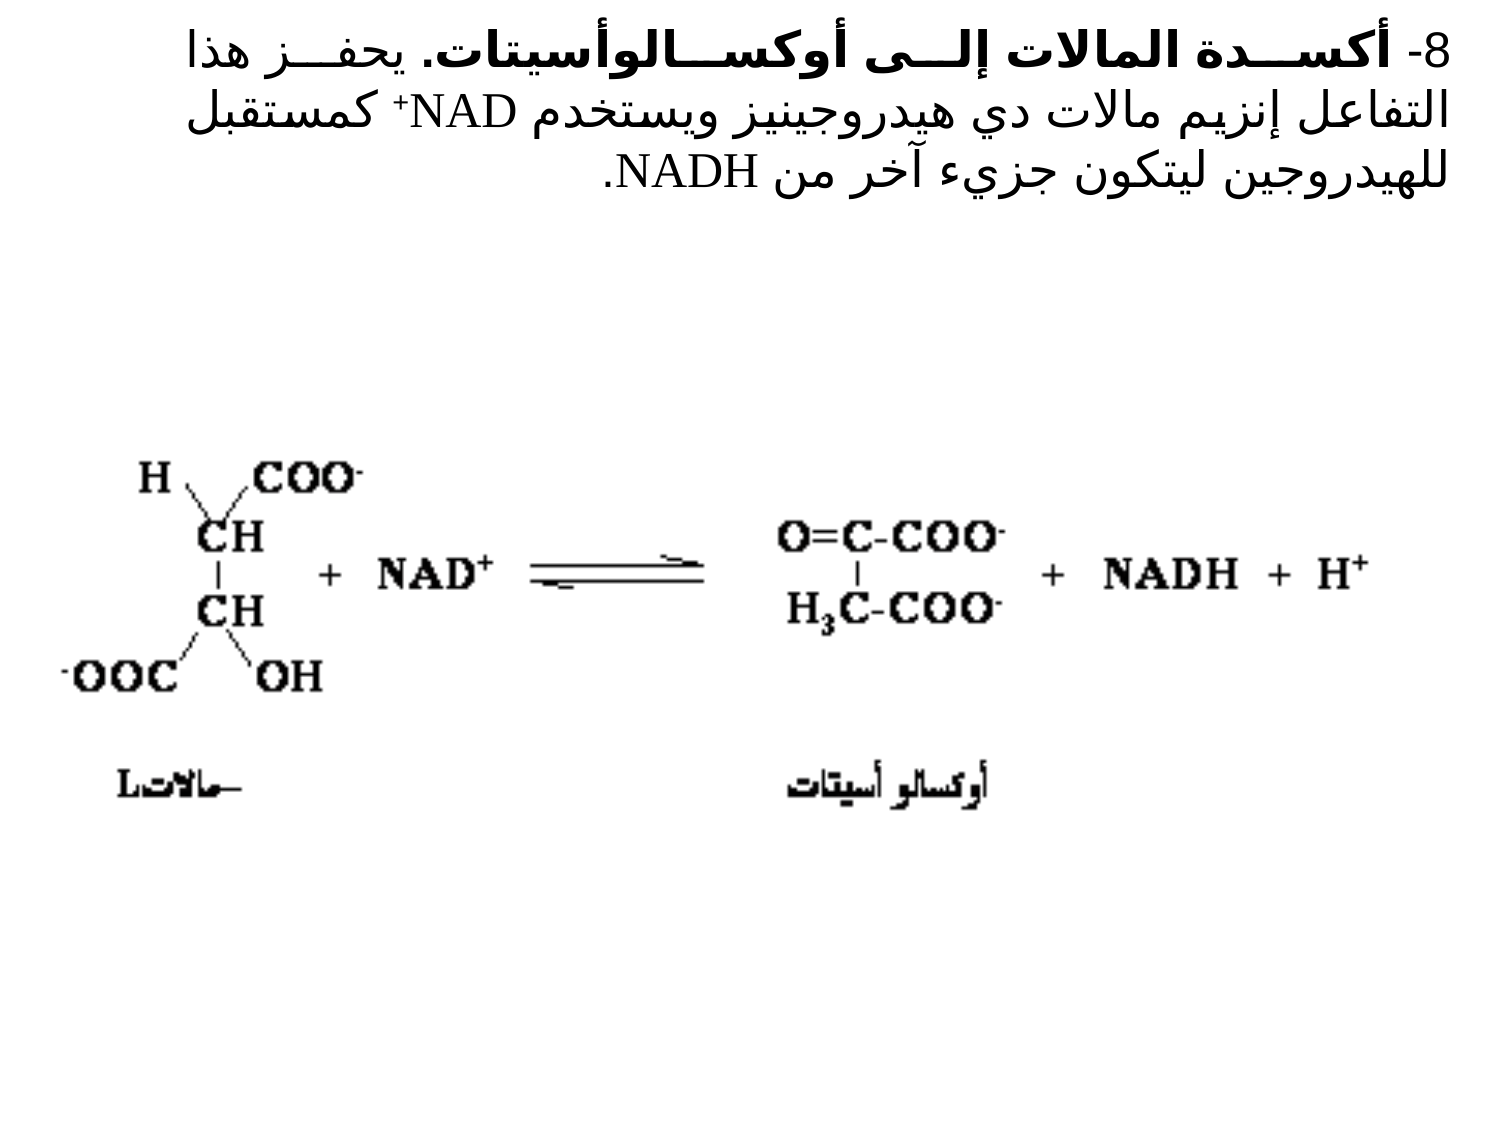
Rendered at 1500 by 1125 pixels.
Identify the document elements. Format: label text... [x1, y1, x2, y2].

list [41, 444, 1460, 851]
text_box 8- أكسدة المالات إلى أوكسالوأسيتات. يحفز هذا التفاعل إنزيم مالات دي هيدروجينيز ويستخدم NAD+ كمستقبل للهيدروجين ليتكون جزيء آخر من NADH. [171, 9, 1466, 205]
